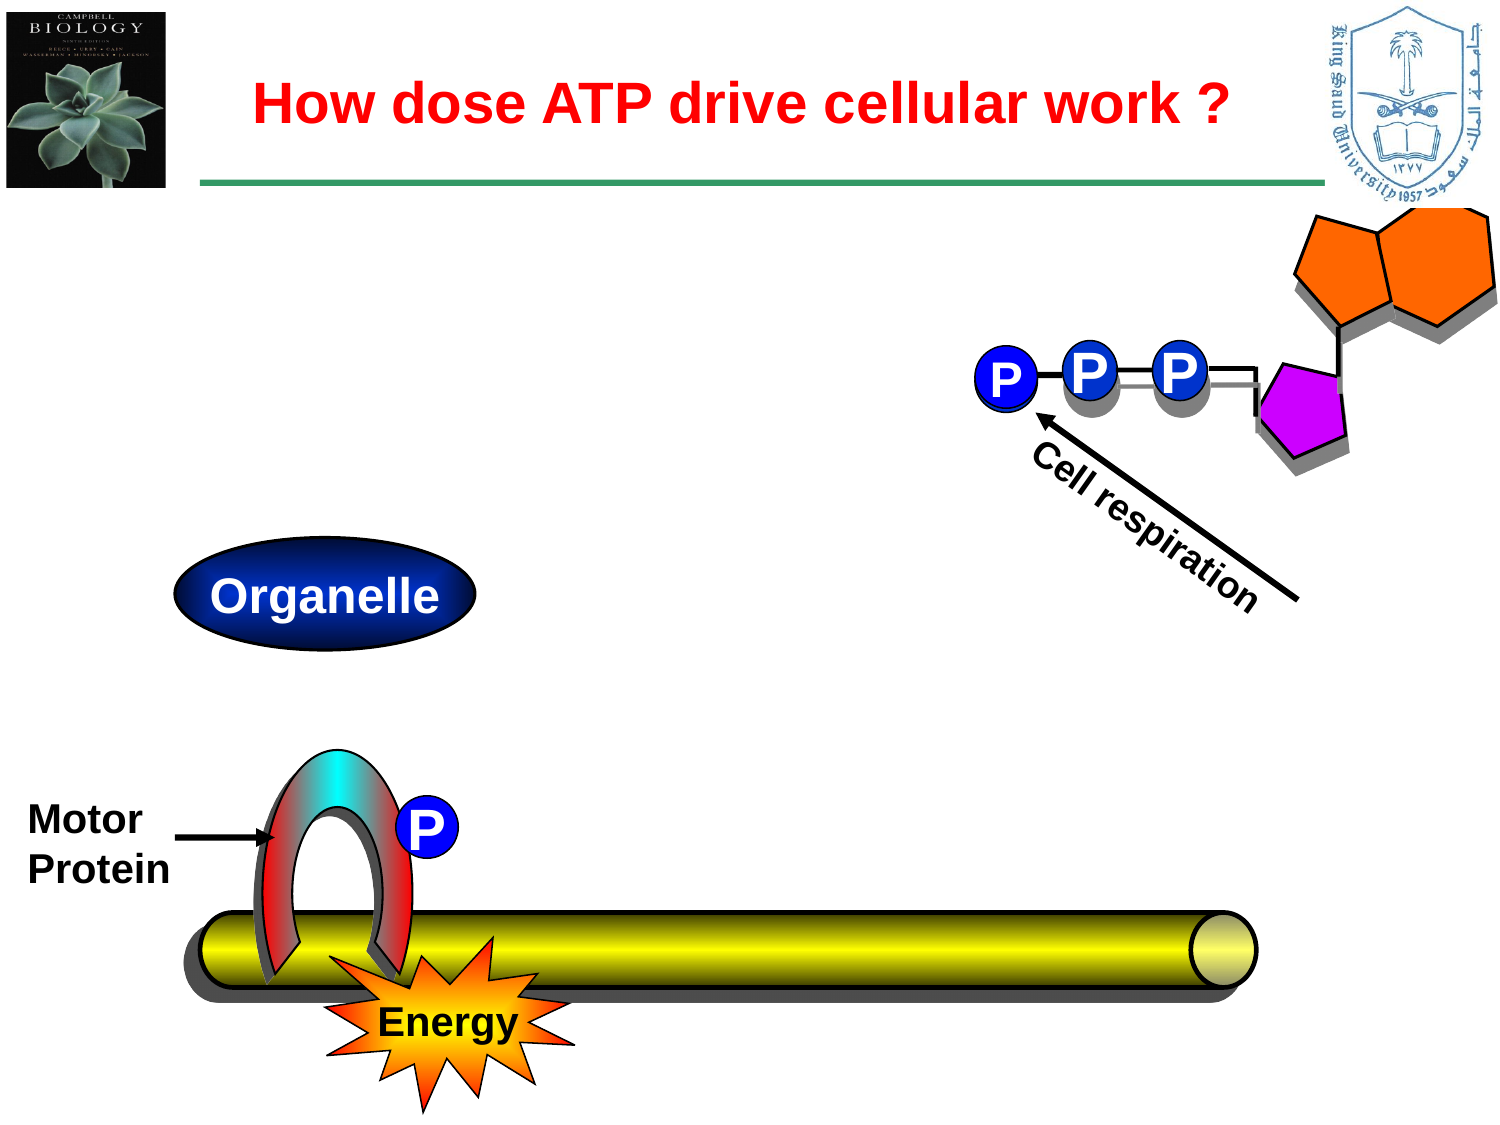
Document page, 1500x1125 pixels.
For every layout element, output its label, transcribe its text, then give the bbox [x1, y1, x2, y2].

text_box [5, 0, 1488, 209]
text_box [1062, 199, 1500, 451]
text_box Organelle [174, 537, 475, 651]
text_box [995, 412, 1309, 601]
text_box Energy [326, 937, 575, 1113]
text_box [974, 345, 1063, 409]
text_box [12, 749, 413, 1038]
text_box [416, 912, 1257, 988]
text_box P [416, 795, 459, 859]
